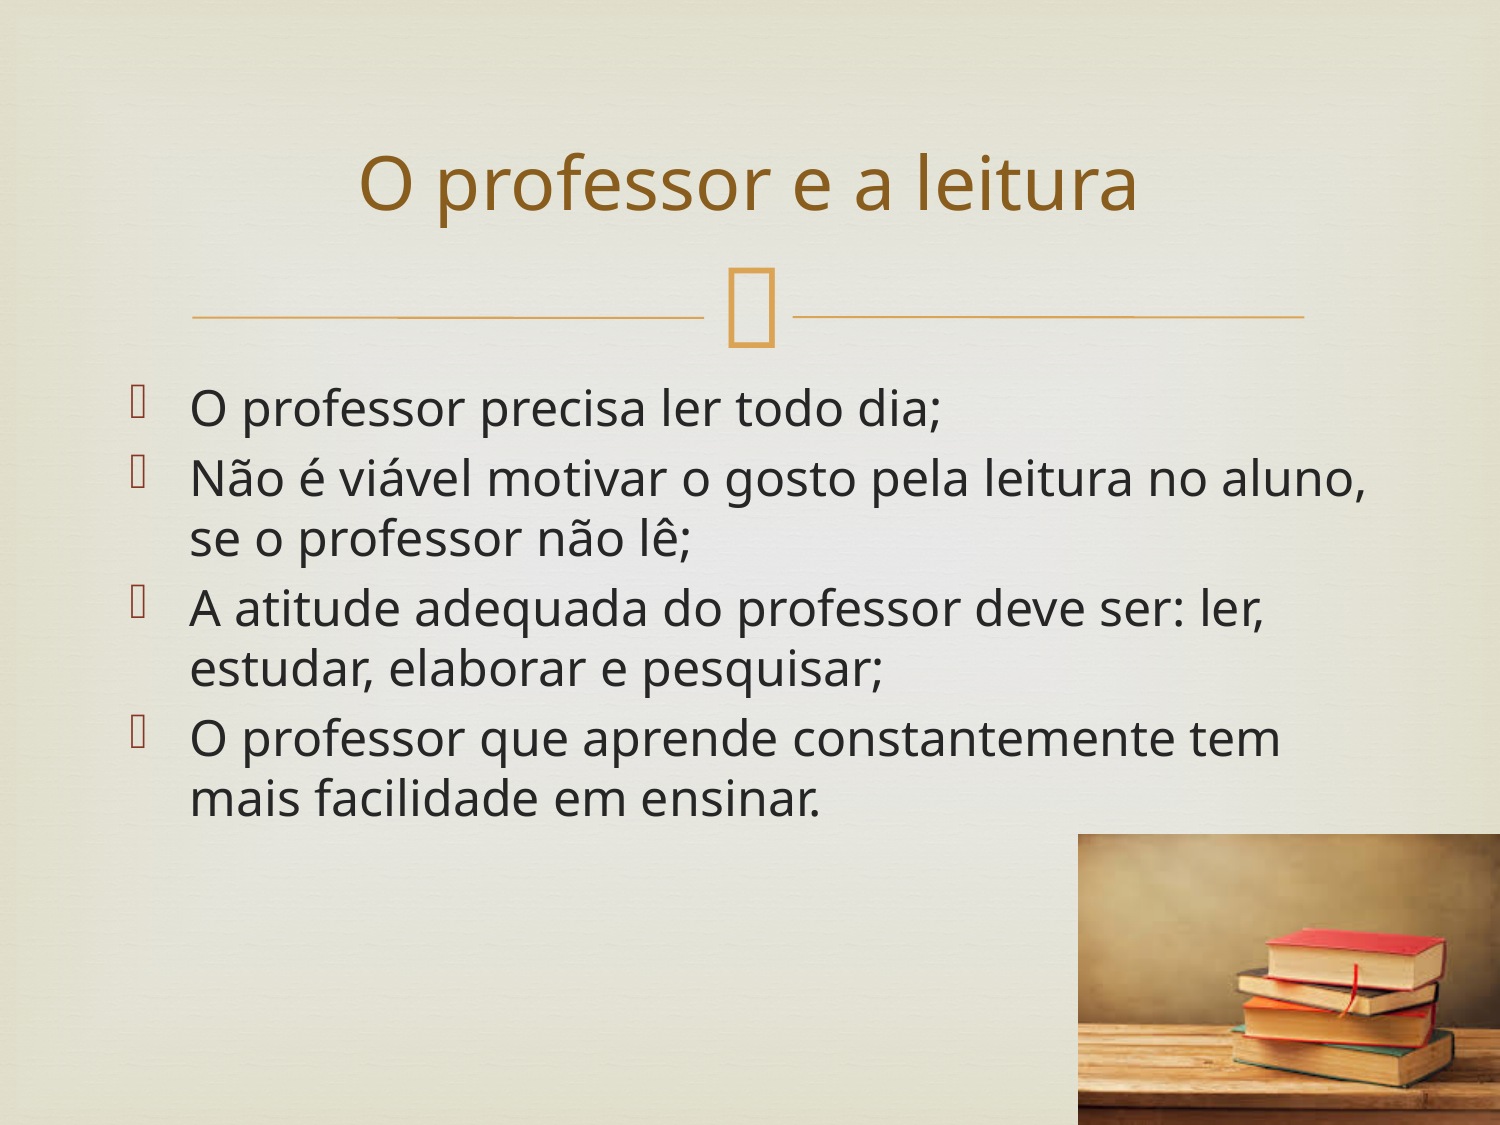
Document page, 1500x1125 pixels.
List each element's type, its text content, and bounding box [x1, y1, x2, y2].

title O professor e a leitura [112, 93, 1386, 267]
picture [1077, 833, 1500, 1125]
list O professor precisa ler todo dia; Não é viável motivar o gosto pela leitura no aluno, se o professor não lê; A atitude adequada do professor deve ser: ler, estudar, elaborar e pesquisar; O professor que aprende constantemente tem mais facilidade em ensinar. [114, 368, 1386, 1005]
